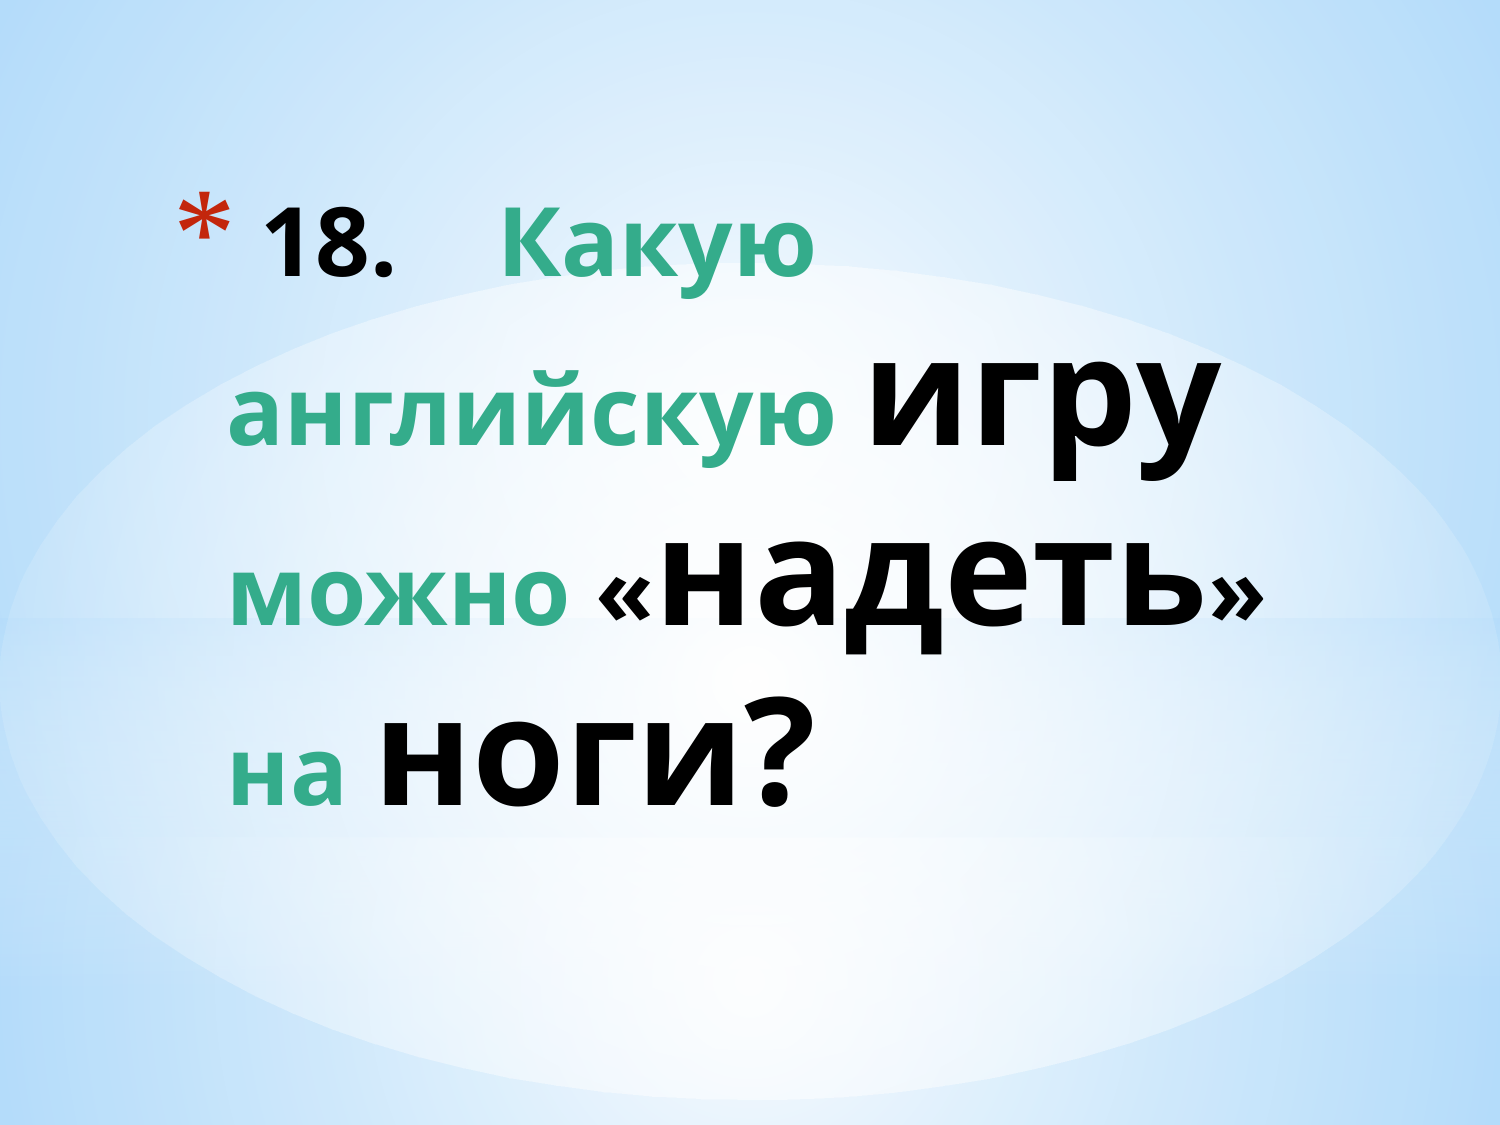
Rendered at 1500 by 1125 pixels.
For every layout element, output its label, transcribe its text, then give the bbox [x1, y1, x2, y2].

title 18. Какую английскую игру можно «надеть» на ноги? [159, 172, 1363, 1047]
